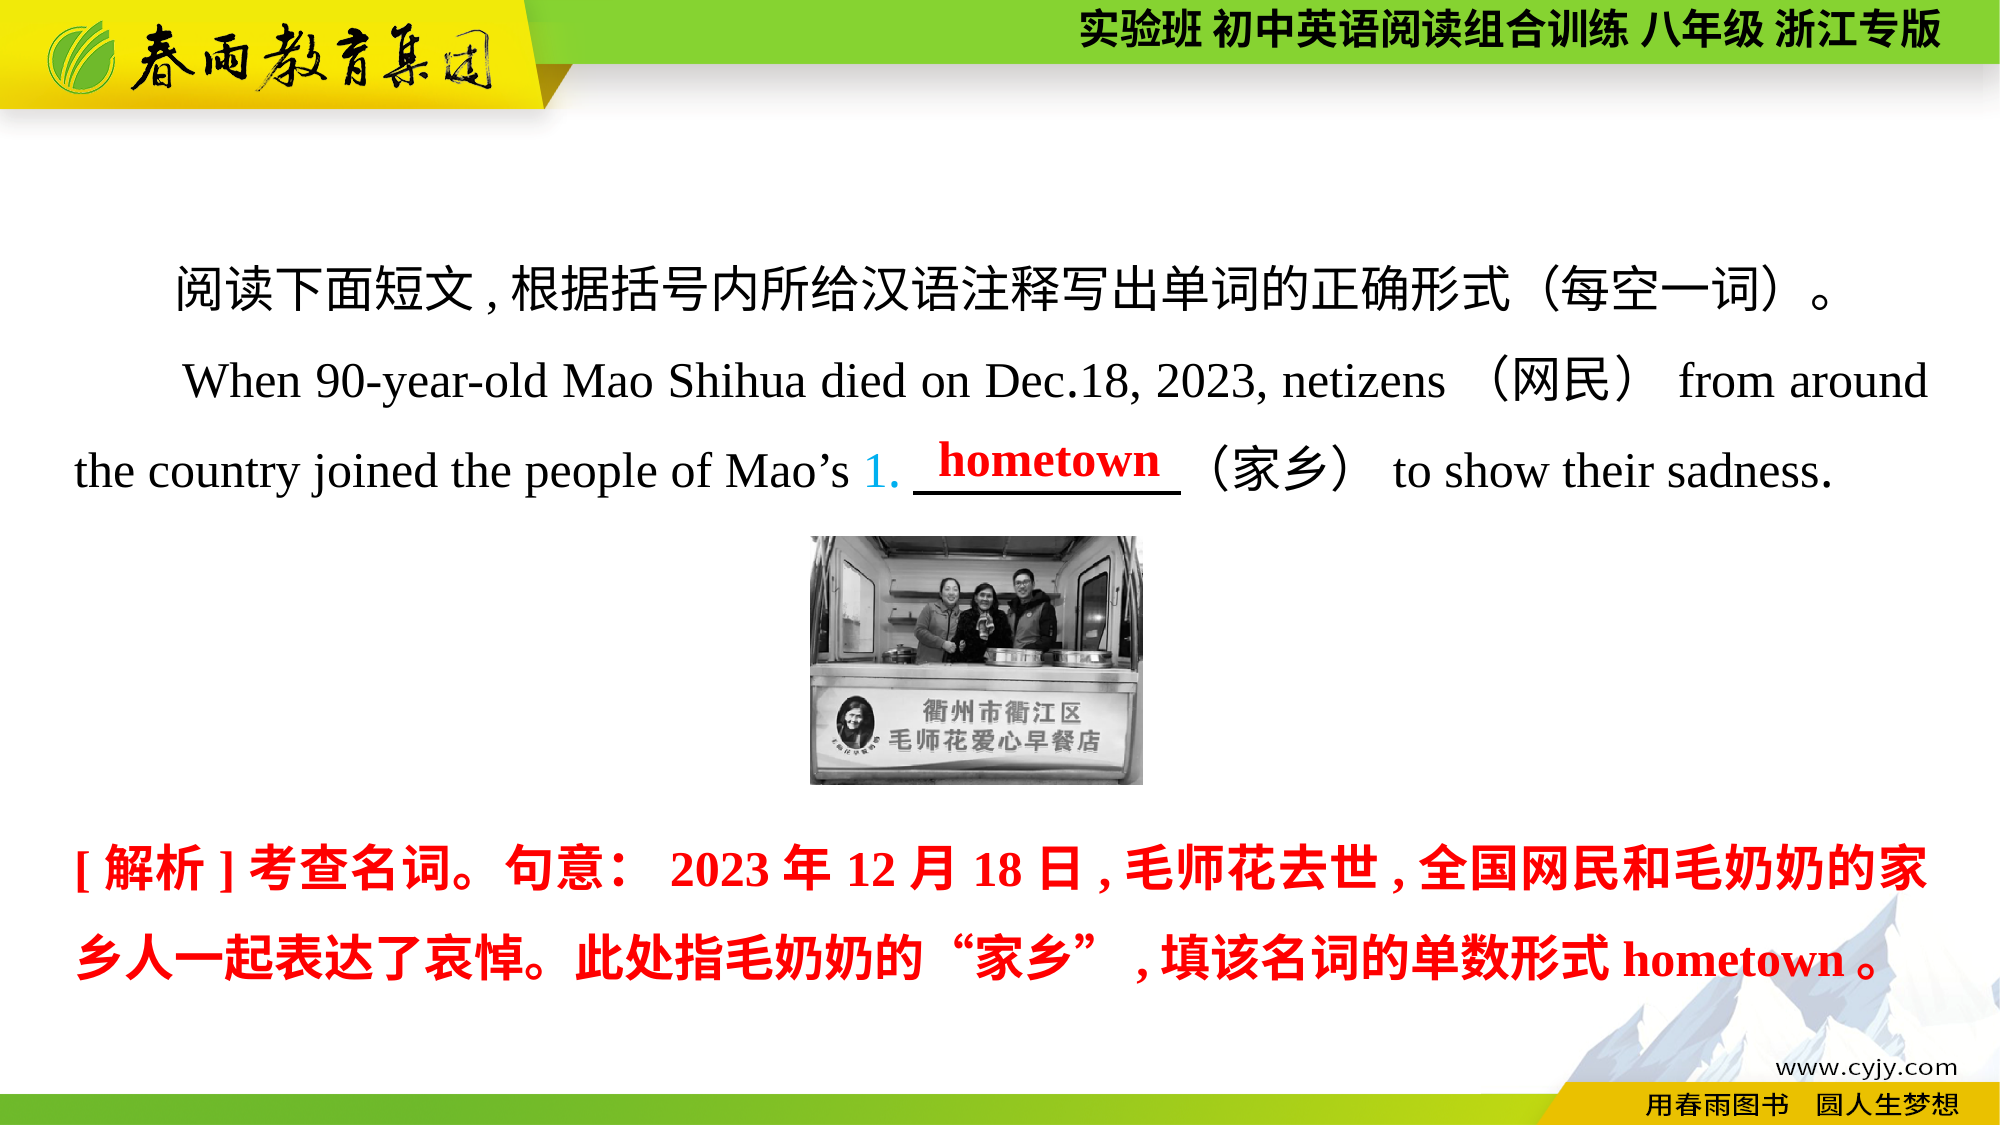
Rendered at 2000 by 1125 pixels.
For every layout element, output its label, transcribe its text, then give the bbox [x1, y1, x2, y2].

text_box hometown [923, 418, 1176, 494]
picture [0, 0, 2000, 1125]
text_box [解析]考查名词。句意：2023年12月18日,毛师花去世,全国网民和毛奶奶的家乡人一起表达了哀悼。此处指毛奶奶的“家乡”,填该名词的单数形式hometown。 [59, 798, 1944, 994]
list 阅读下面短文,根据括号内所给汉语注释写出单词的正确形式（每空一词）。 When 90-year-old Mao Shihua died on Dec.18, 2023, netizens（网民）from around the country joined the people of Mao’s 1. （家乡）to show their sadness. [59, 219, 1944, 508]
